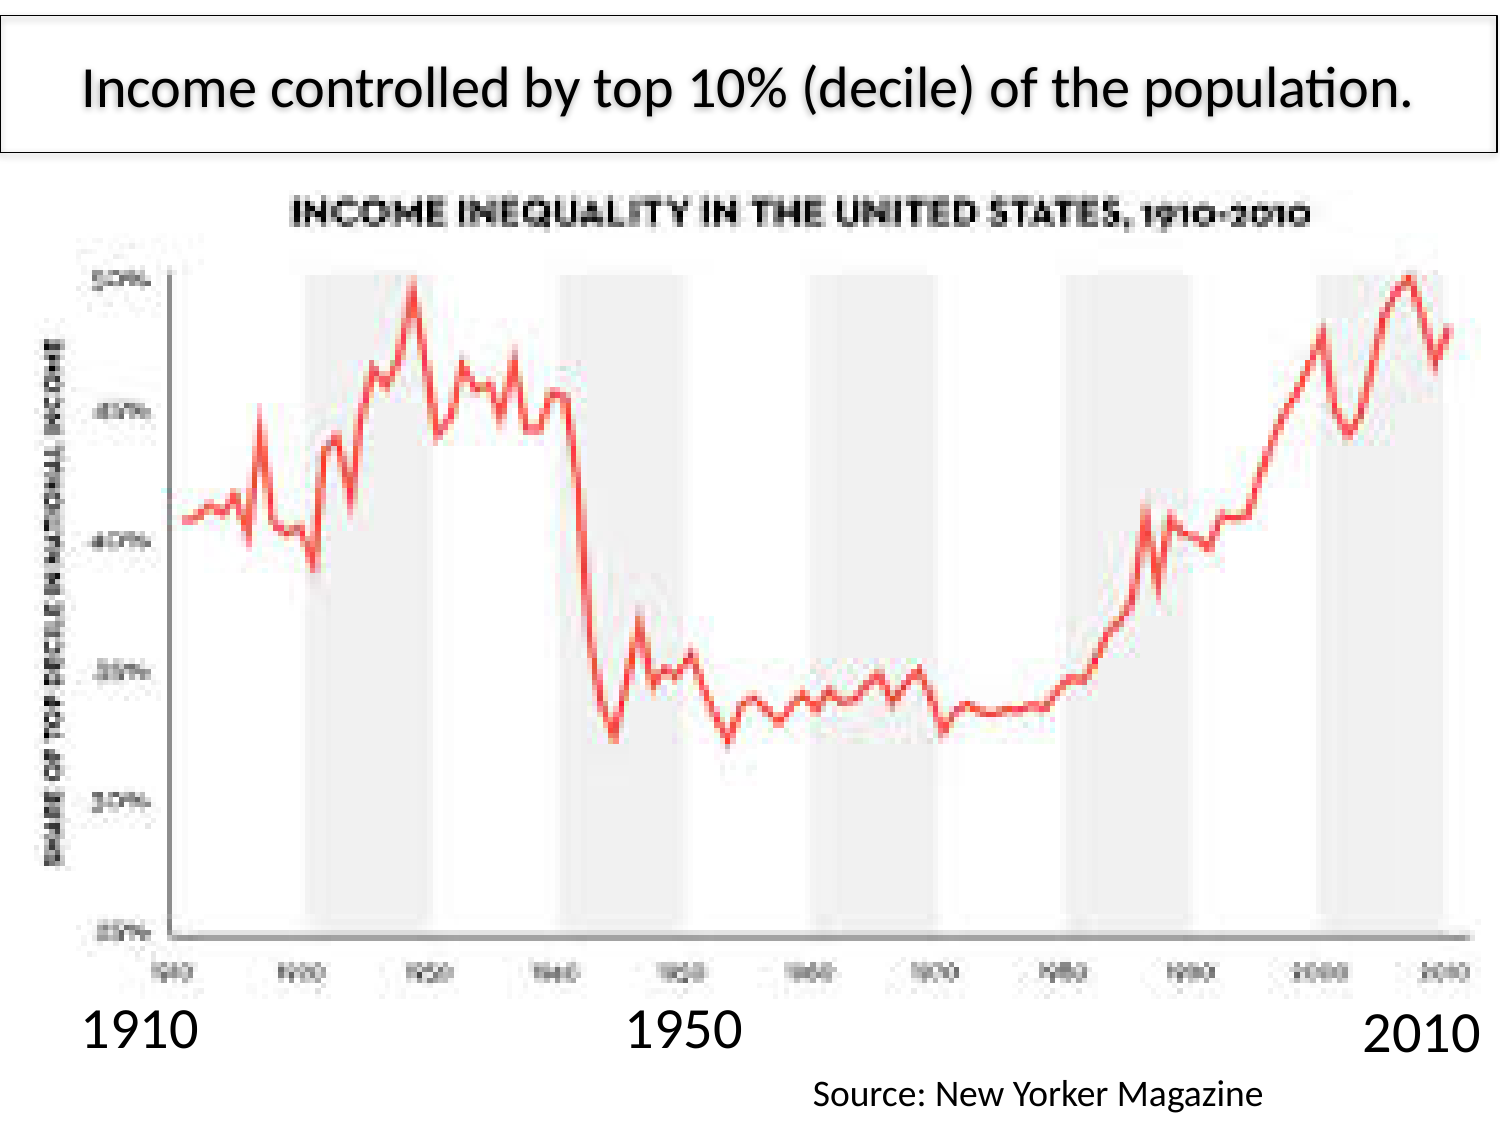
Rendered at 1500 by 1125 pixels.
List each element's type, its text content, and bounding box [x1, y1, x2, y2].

text_box Income controlled by top 10% (decile) of the population. [0, 15, 1498, 153]
picture [33, 148, 1498, 1123]
